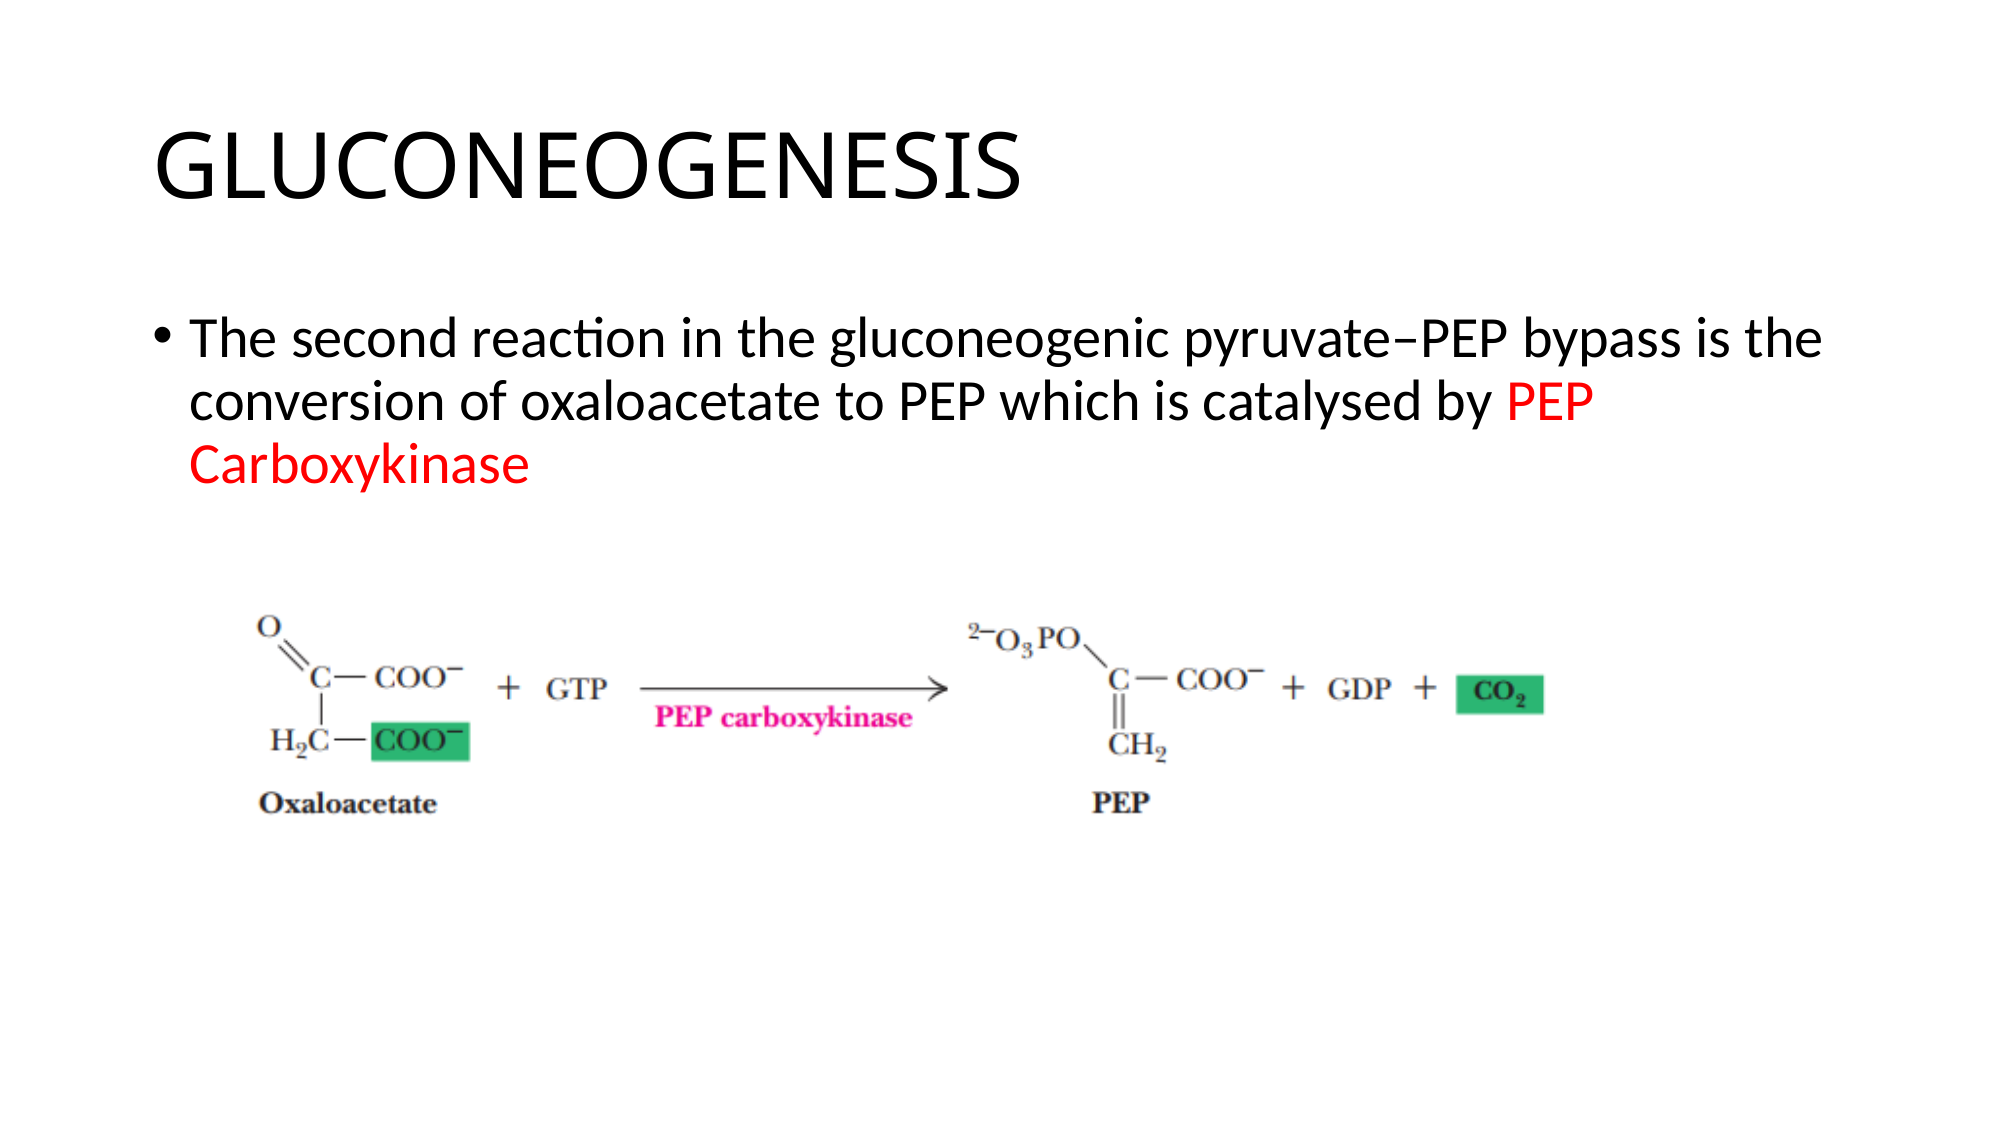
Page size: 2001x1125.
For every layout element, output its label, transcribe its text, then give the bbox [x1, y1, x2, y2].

picture [212, 592, 1579, 835]
list The second reaction in the gluconeogenic pyruvate–PEP bypass is the conversion of oxaloacetate to PEP which is catalysed by PEP Carboxykinase [137, 299, 1863, 1014]
title GLUCONEOGENESIS [137, 59, 1863, 278]
